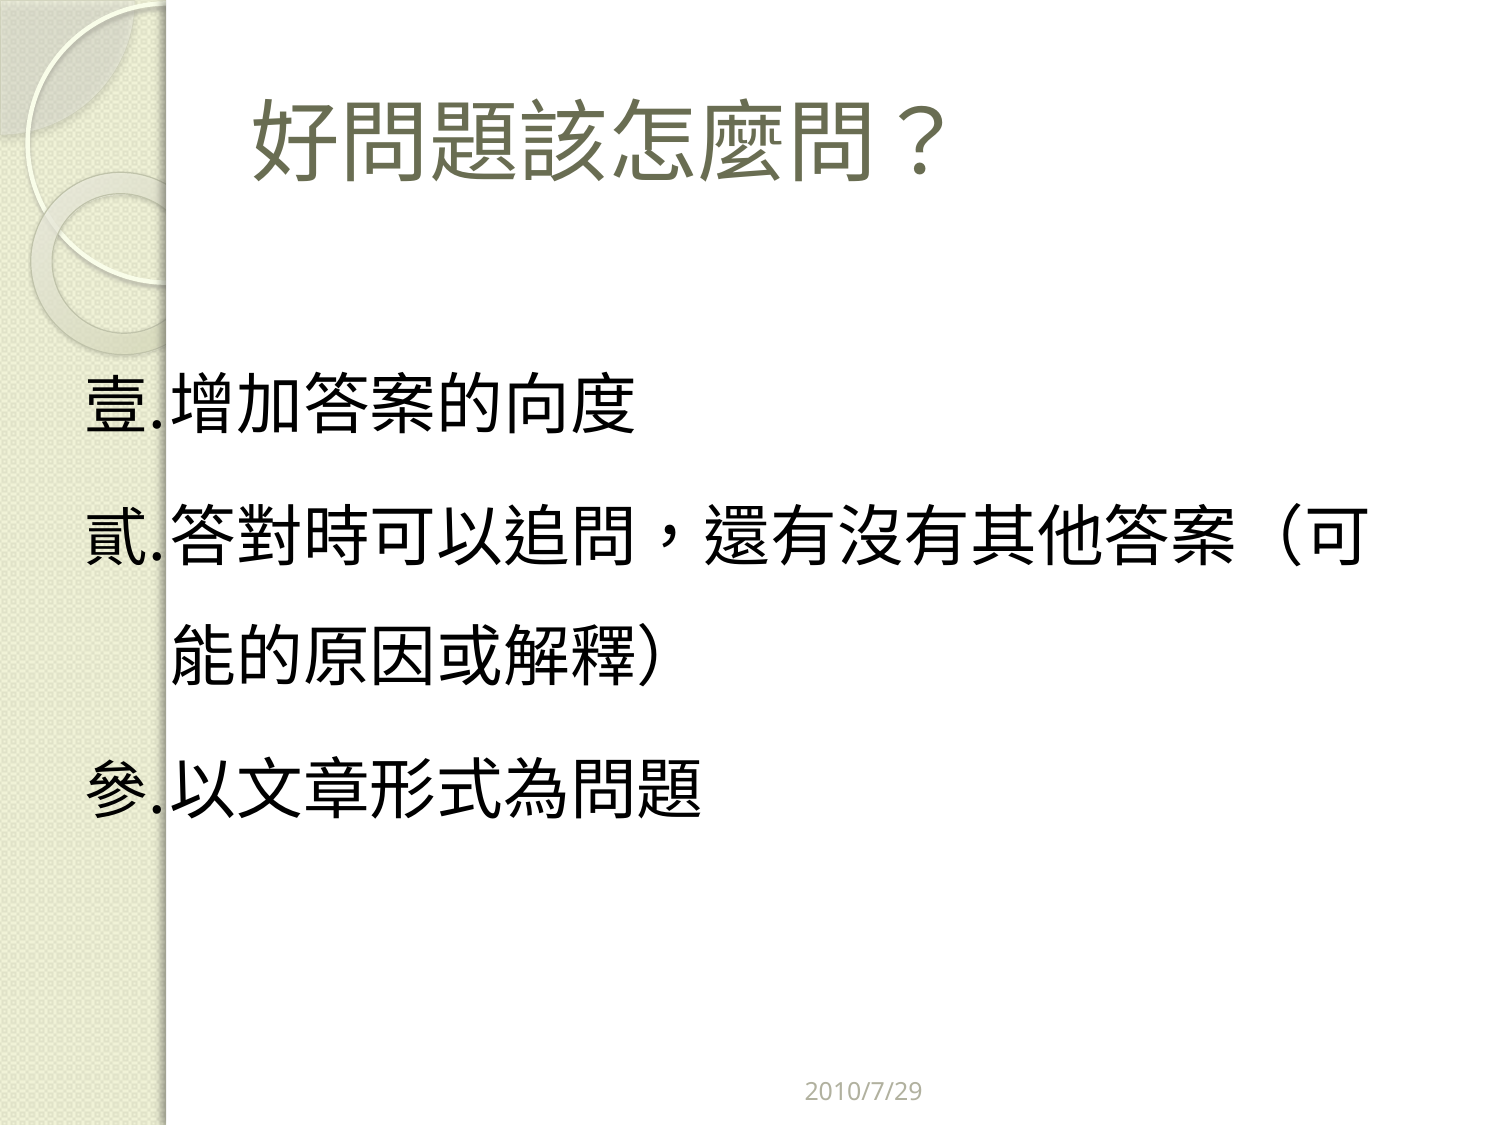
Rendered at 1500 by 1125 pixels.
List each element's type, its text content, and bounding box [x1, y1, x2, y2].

title 好問題該怎麼問？ [235, 45, 1466, 233]
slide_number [587, 1034, 938, 1113]
list 增加答案的向度 答對時可以追問，還有沒有其他答案（可能的原因或解釋） 以文章形式為問題 [70, 314, 1421, 1125]
